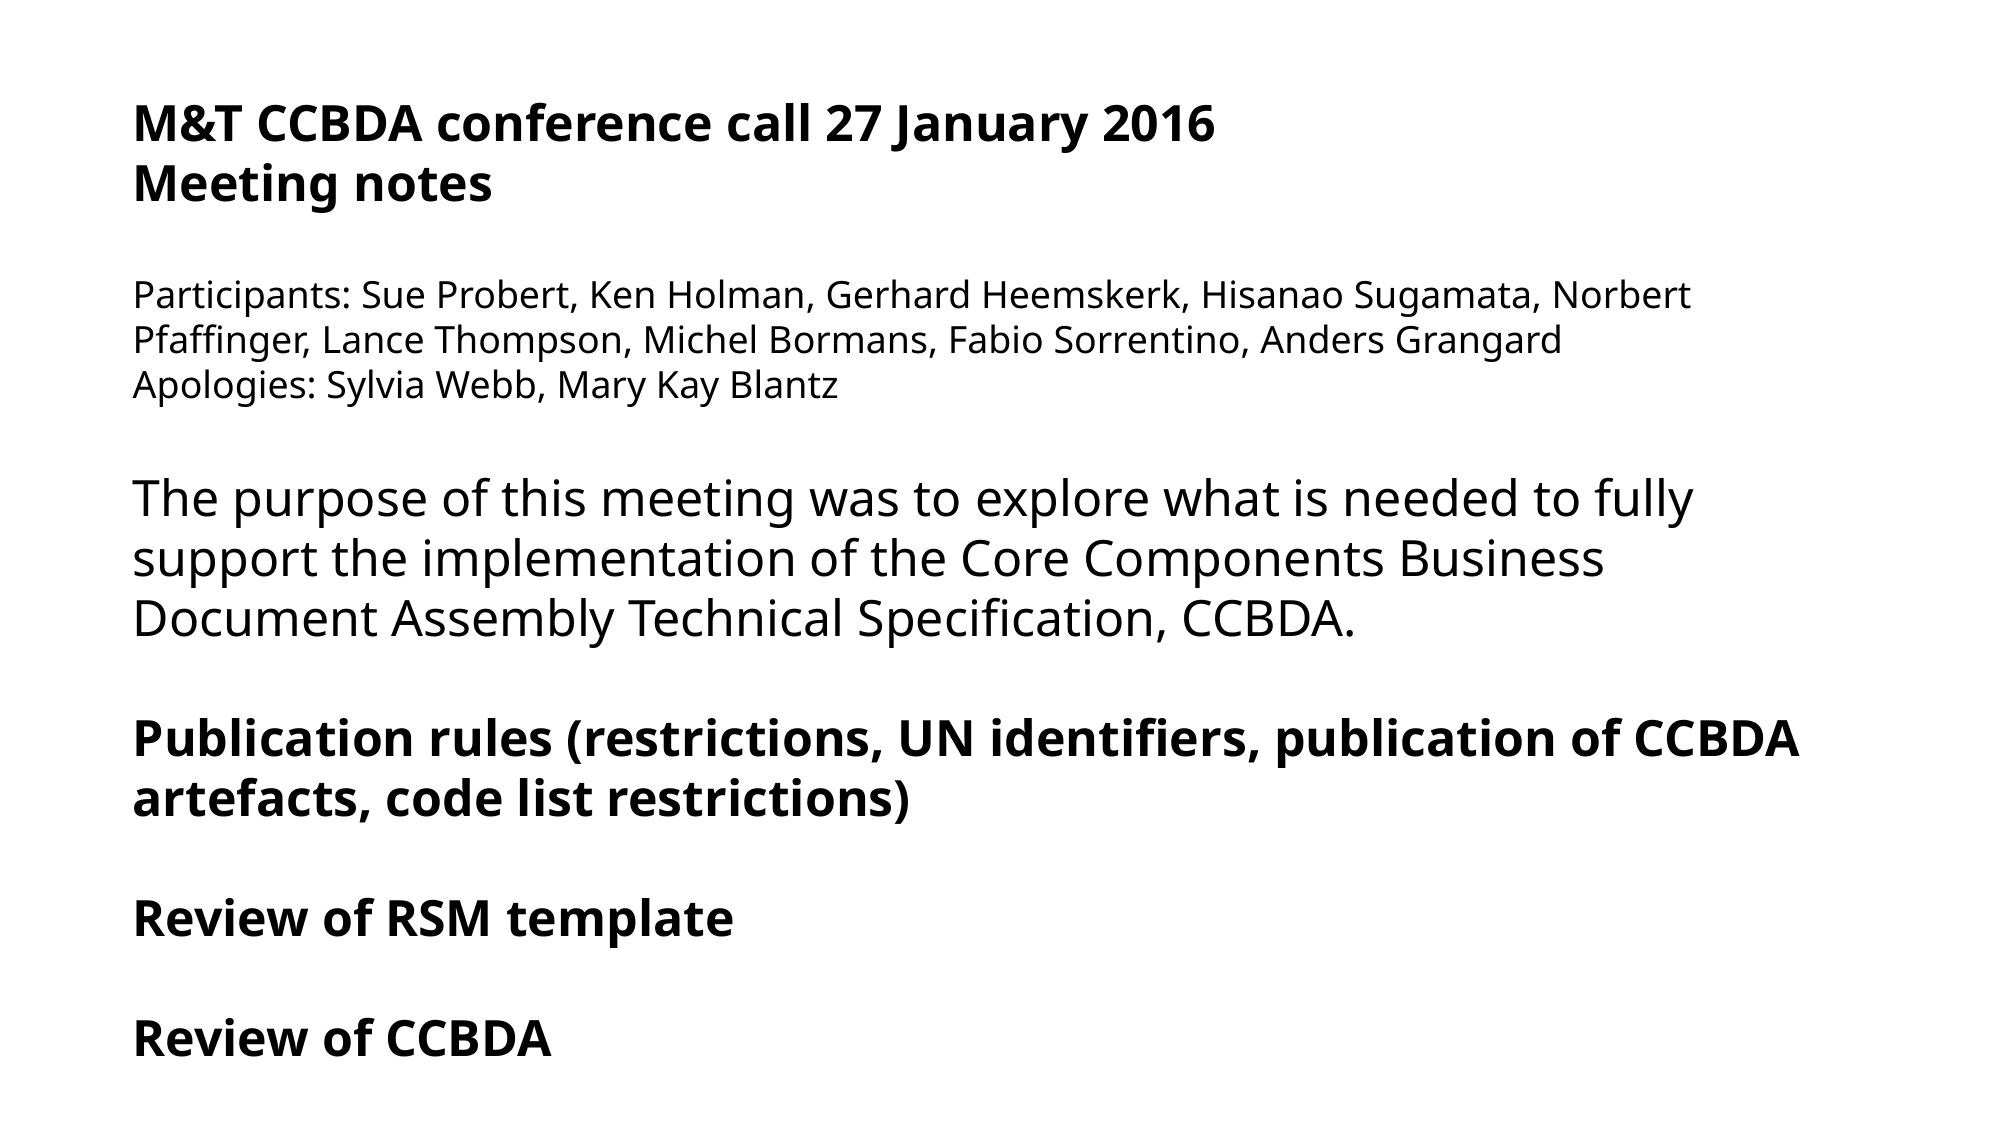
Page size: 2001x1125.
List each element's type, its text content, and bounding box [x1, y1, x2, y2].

text_box M&T CCBDA conference call 27 January 2016 Meeting notes Participants: Sue Probert, Ken Holman, Gerhard Heemskerk, Hisanao Sugamata, Norbert Pfaffinger, Lance Thompson, Michel Bormans, Fabio Sorrentino, Anders Grangard Apologies: Sylvia Webb, Mary Kay Blantz The purpose of this meeting was to explore what is needed to fully support the implementation of the Core Components Business Document Assembly Technical Specification, CCBDA. Publication rules (restrictions, UN identifiers, publication of CCBDA artefacts, code list restrictions) Review of RSM template Review of CCBDA [117, 83, 1864, 1125]
